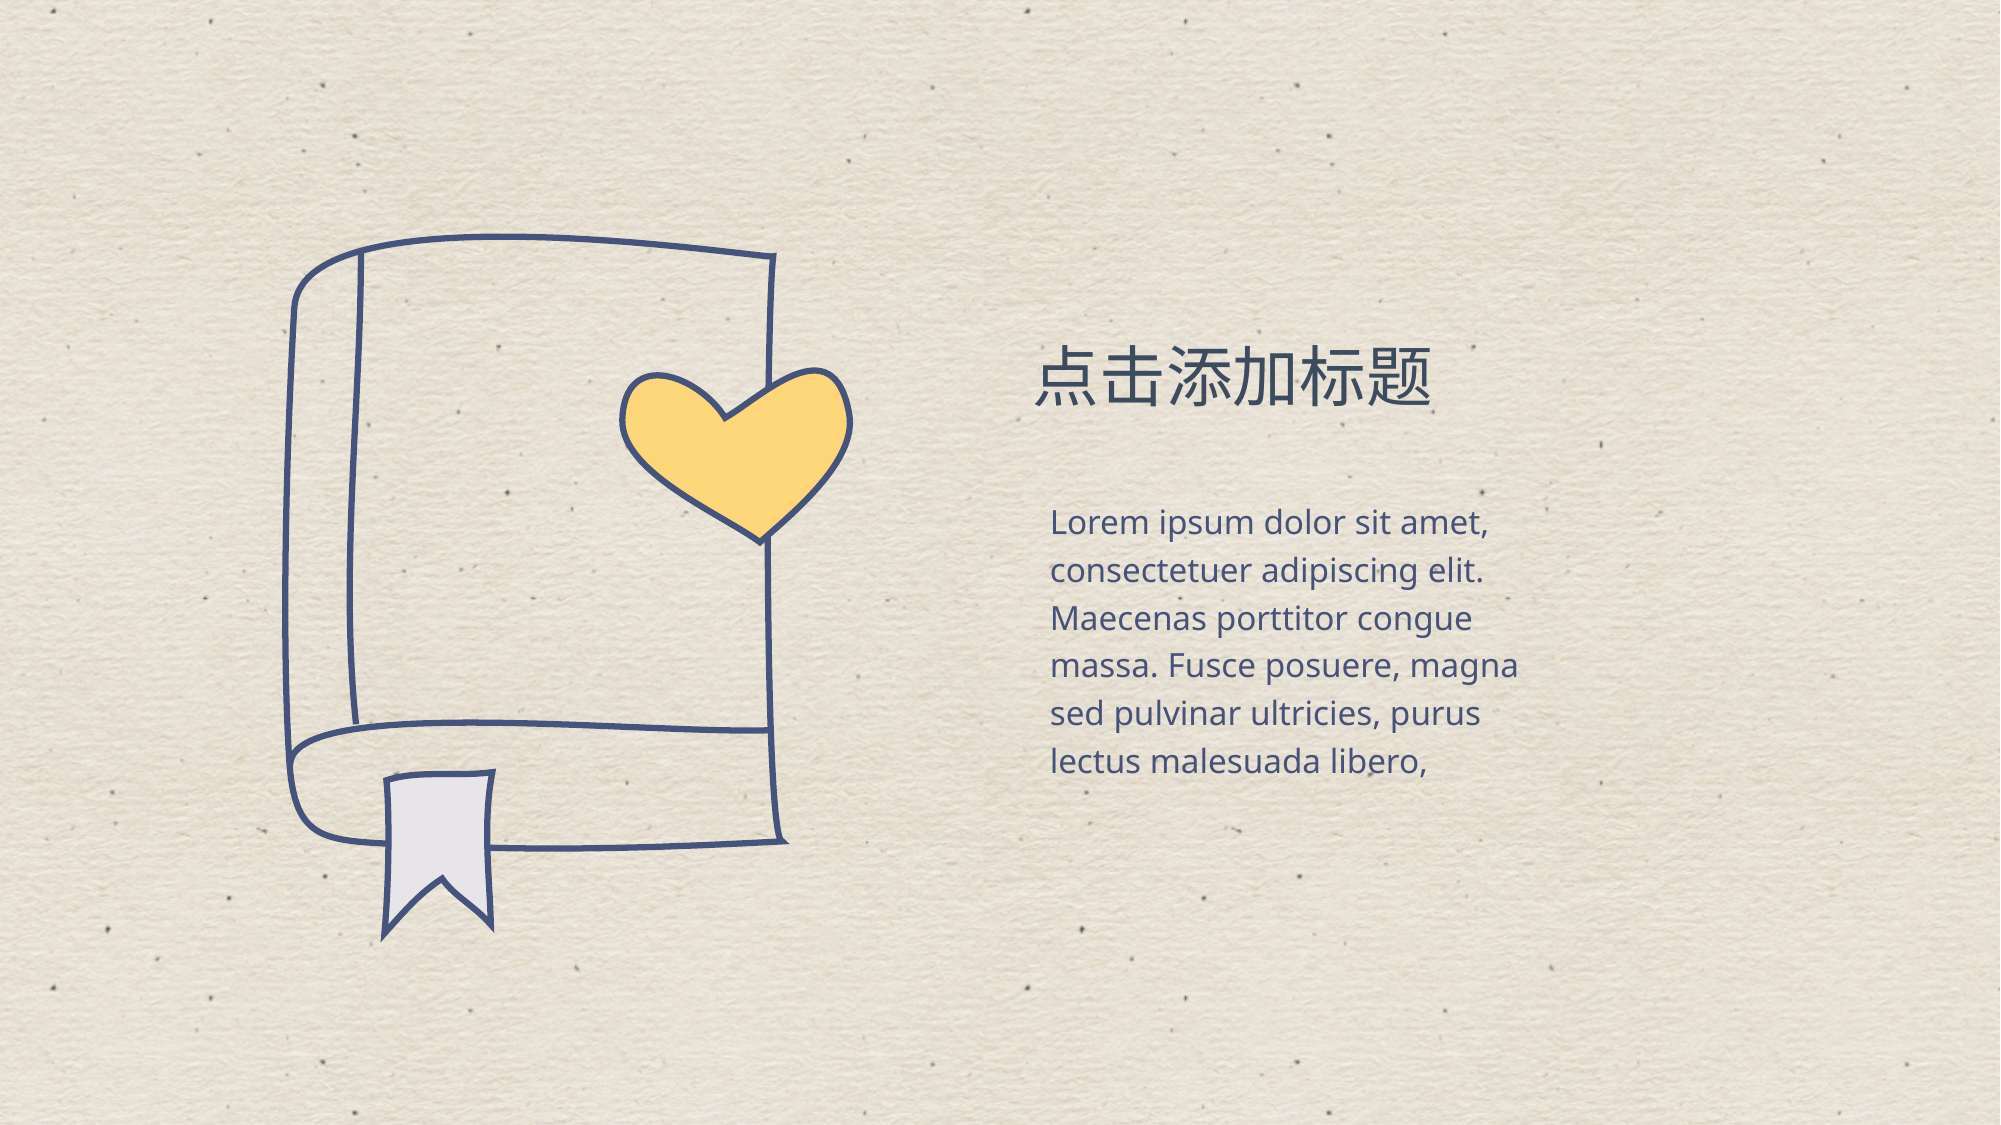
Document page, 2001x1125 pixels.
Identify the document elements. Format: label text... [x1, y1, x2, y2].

picture [0, 0, 2000, 1125]
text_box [285, 236, 783, 934]
text_box Lorem ipsum dolor sit amet, consectetuer adipiscing elit. Maecenas porttitor congue massa. Fusce posuere, magna sed pulvinar ultricies, purus lectus malesuada libero, [1043, 486, 1550, 787]
text_box [783, 370, 850, 522]
text_box 点击添加标题 [1017, 327, 1448, 423]
